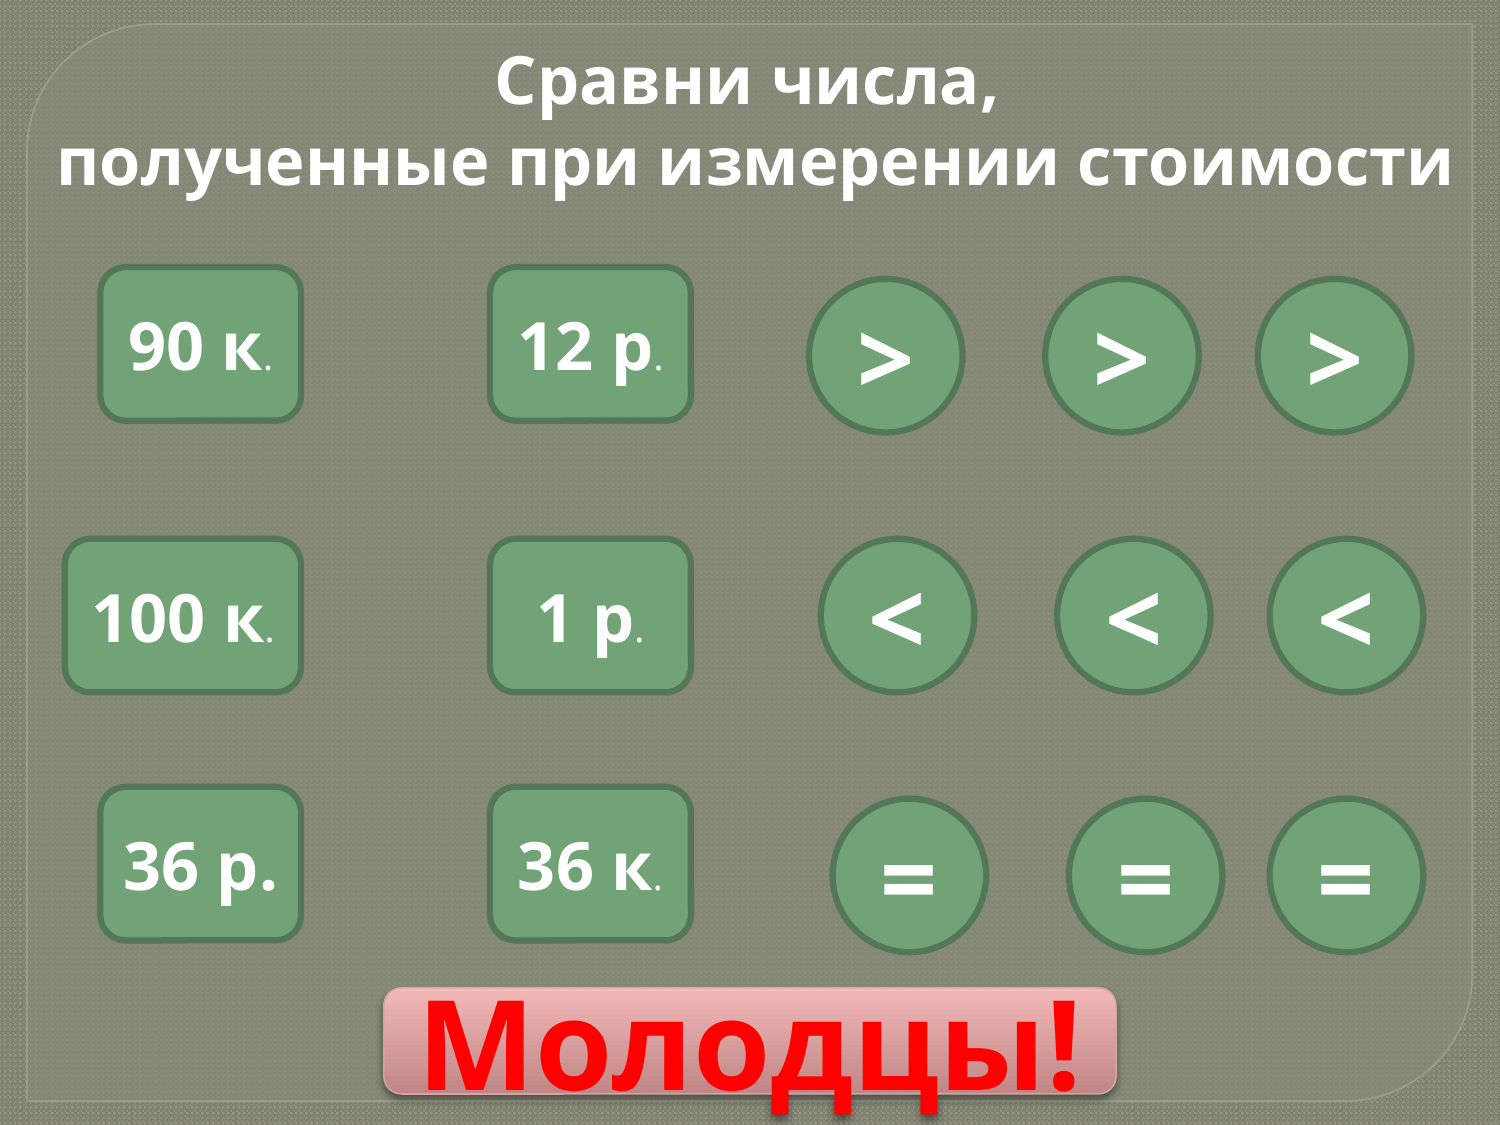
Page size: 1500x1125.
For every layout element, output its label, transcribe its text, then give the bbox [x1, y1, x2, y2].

text_box = [1266, 795, 1427, 956]
text_box 36 к. [486, 783, 695, 944]
text_box < [1266, 535, 1427, 696]
text_box 1 р. [486, 535, 695, 696]
text_box 100 к. [61, 535, 305, 696]
text_box 12 р. [486, 263, 695, 424]
text_box > [805, 275, 966, 436]
text_box < [817, 535, 978, 696]
text_box Молодцы! [383, 986, 1117, 1095]
text_box < [1053, 535, 1214, 696]
text_box Сравни числа, полученные при измерении стоимости [41, 30, 1470, 206]
text_box = [829, 795, 990, 956]
text_box > [1042, 275, 1202, 436]
text_box 90 к. [97, 263, 305, 424]
text_box = [1065, 795, 1226, 956]
text_box > [1254, 275, 1415, 436]
text_box 36 р. [97, 783, 305, 944]
